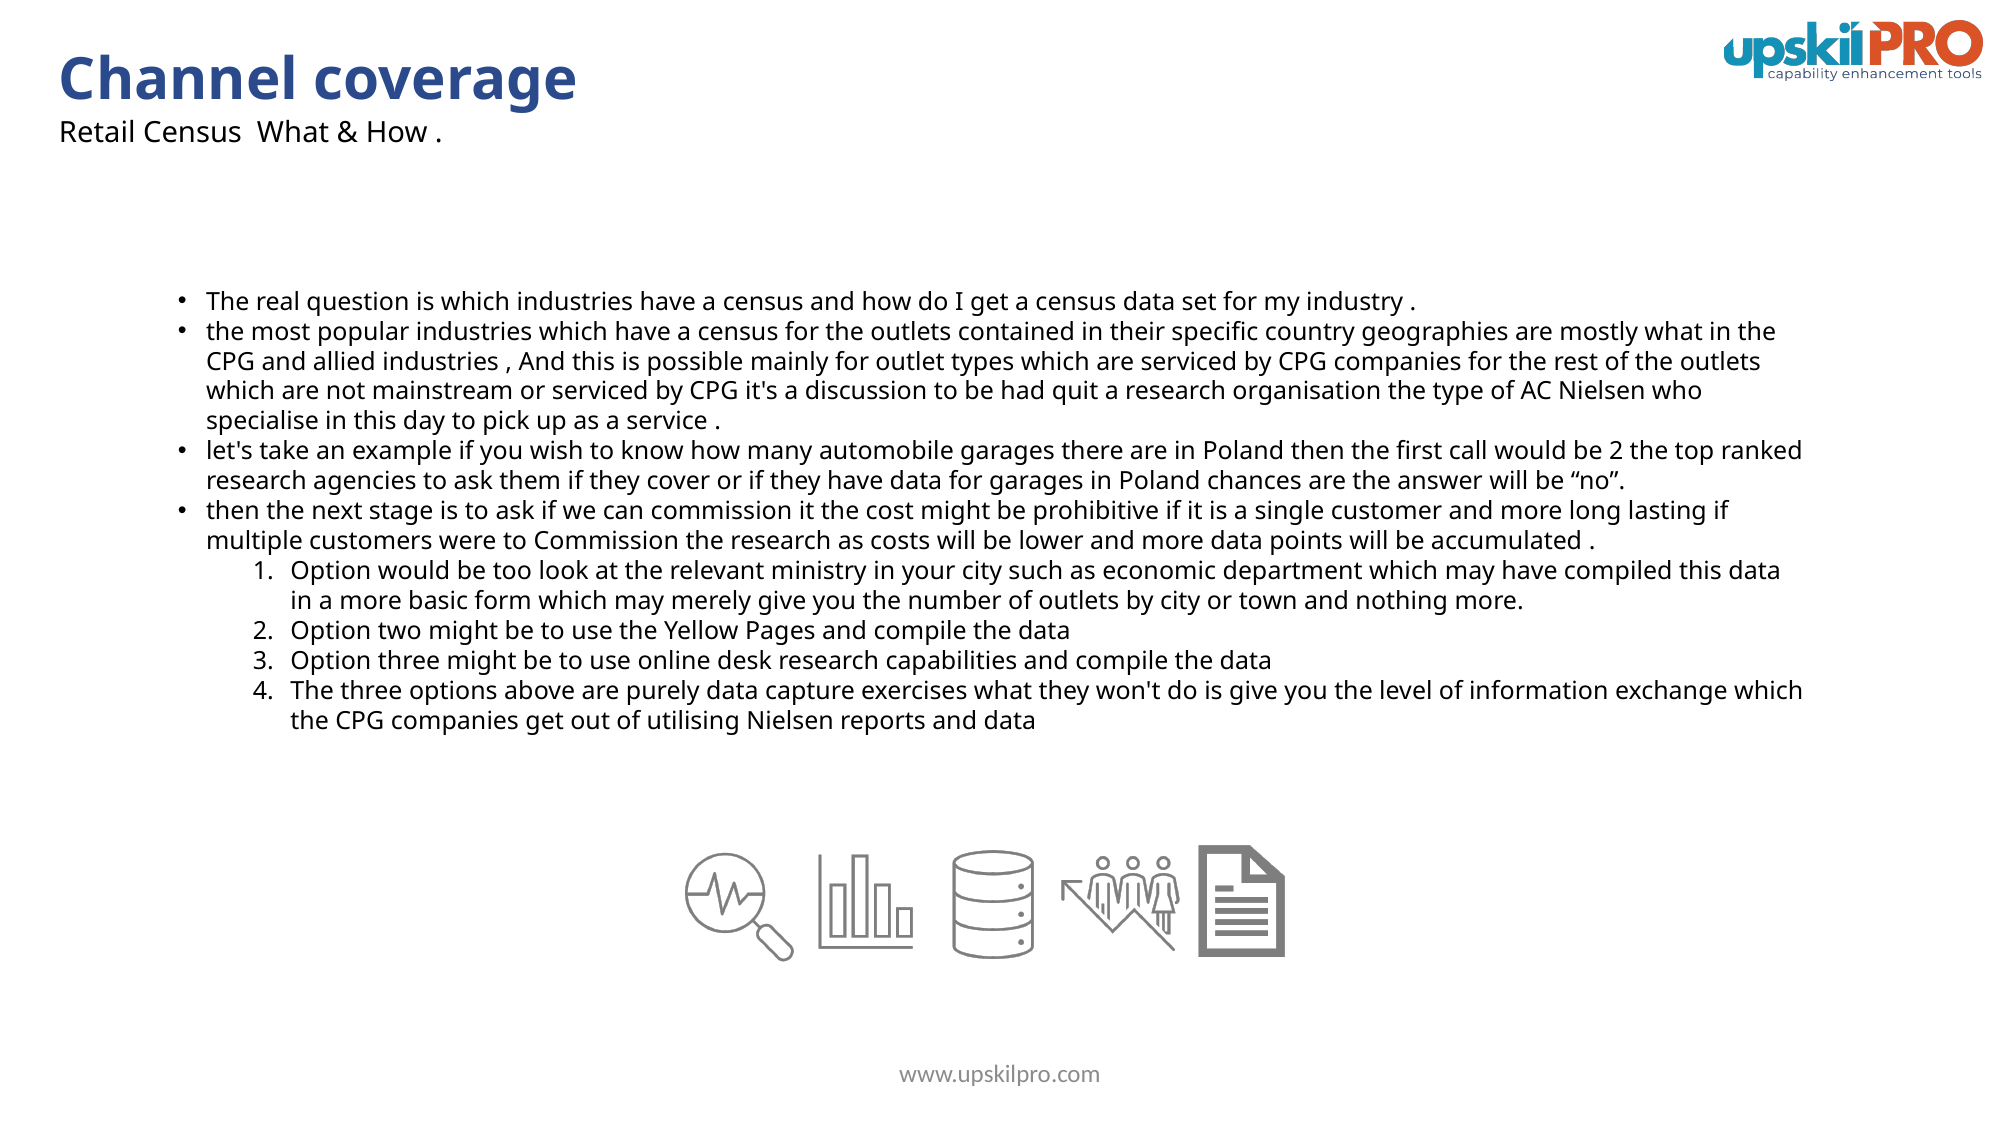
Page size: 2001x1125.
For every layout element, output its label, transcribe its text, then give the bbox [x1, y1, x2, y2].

text_box Channel coverage Retail Census What & How . [44, 34, 1349, 157]
footer www.upskilpro.com [662, 1042, 1338, 1103]
picture [673, 834, 1308, 974]
picture [1724, 20, 1983, 81]
text_box The real question is which industries have a census and how do I get a census data set for my industry . the most popular industries which have a census for the outlets contained in their specific country geographies are mostly what in the CPG and allied industries , And this is possible mainly for outlet types which are serviced by CPG companies for the rest of the outlets which are not mainstream or serviced by CPG it's a discussion to be had quit a research organisation the type of AC Nielsen who specialise in this day to pick up as a service . let's take an example if you wish to know how many automobile garages there are in Poland then the first call would be 2 the top ranked research agencies to ask them if they cover or if they have data for garages in Poland chances are the answer will be “no”. then the next stage is to ask if we can commission it the cost might be prohibitive if it is a single customer and more long lasting if multiple customers were to Commission the research as costs will be lower and more data points will be accumulated . Option would be too look at the relevant ministry in your city such as economic department which may have compiled this data in a more basic form which may merely give you the number of outlets by city or town and nothing more. Option two might be to use the Yellow Pages and compile the data Option three might be to use online desk research capabilities and compile the data The three options above are purely data capture exercises what they won't do is give you the level of information exchange which the CPG companies get out of utilising Nielsen reports and data [163, 277, 1824, 742]
